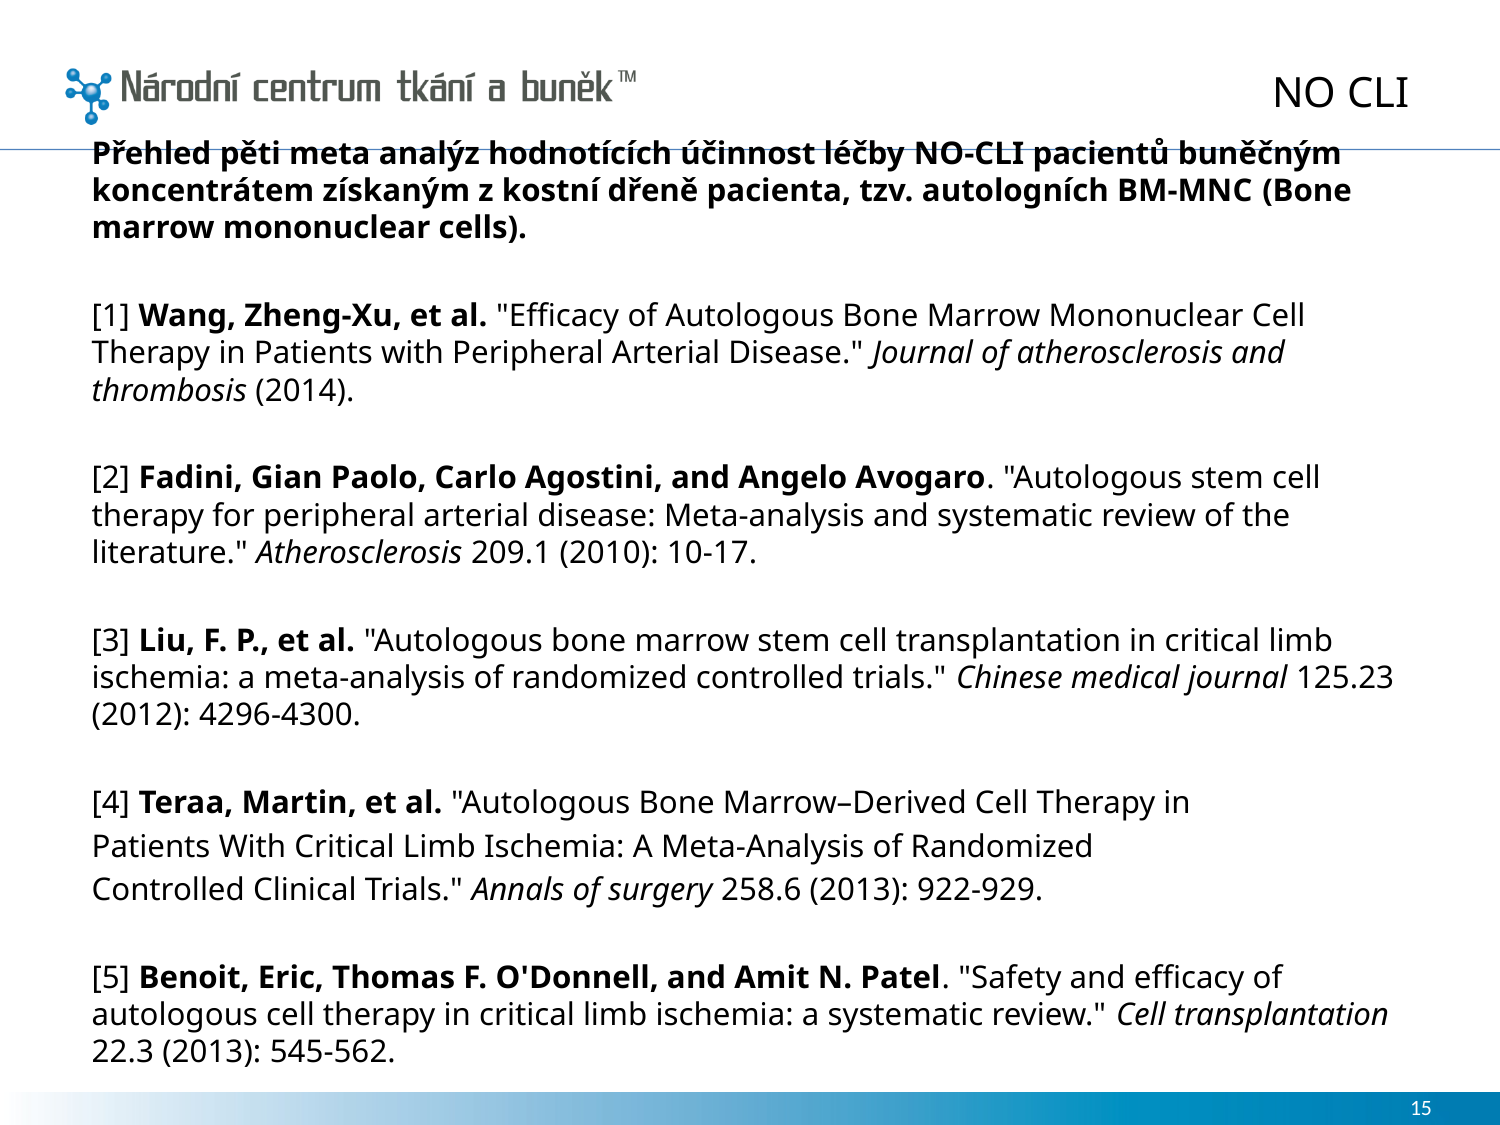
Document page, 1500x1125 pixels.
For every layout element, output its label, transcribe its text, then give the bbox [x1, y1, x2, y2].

picture [64, 66, 638, 126]
picture [0, 1092, 1065, 1125]
title NO CLI [643, 45, 1425, 125]
list Přehled pěti meta analýz hodnotících účinnost léčby NO-CLI pacientů buněčným koncentrátem získaným z kostní dřeně pacienta, tzv. autologních BM-MNC (Bone marrow mononuclear cells). [1] Wang, Zheng-Xu, et al. "Efficacy of Autologous Bone Marrow Mononuclear Cell Therapy in Patients with Peripheral Arterial Disease." Journal of atherosclerosis and thrombosis (2014). [2] Fadini, Gian Paolo, Carlo Agostini, and Angelo Avogaro. "Autologous stem cell therapy for peripheral arterial disease: Meta-analysis and systematic review of the literature." Atherosclerosis 209.1 (2010): 10-17. [3] Liu, F. P., et al. "Autologous bone marrow stem cell transplantation in critical limb ischemia: a meta-analysis of randomized controlled trials." Chinese medical journal 125.23 (2012): 4296-4300. [4] Teraa, Martin, et al. "Autologous Bone Marrow–Derived Cell Therapy in Patients With Critical Limb Ischemia: A Meta-Analysis of Randomized Controlled Clinical Trials." Annals of surgery 258.6 (2013): 922-929. [5] Benoit, Eric, Thomas F. O'Donnell, and Amit N. Patel. "Safety and efficacy of autologous cell therapy in critical limb ischemia: a systematic review." Cell transplantation 22.3 (2013): 545-562. [76, 125, 1427, 1083]
